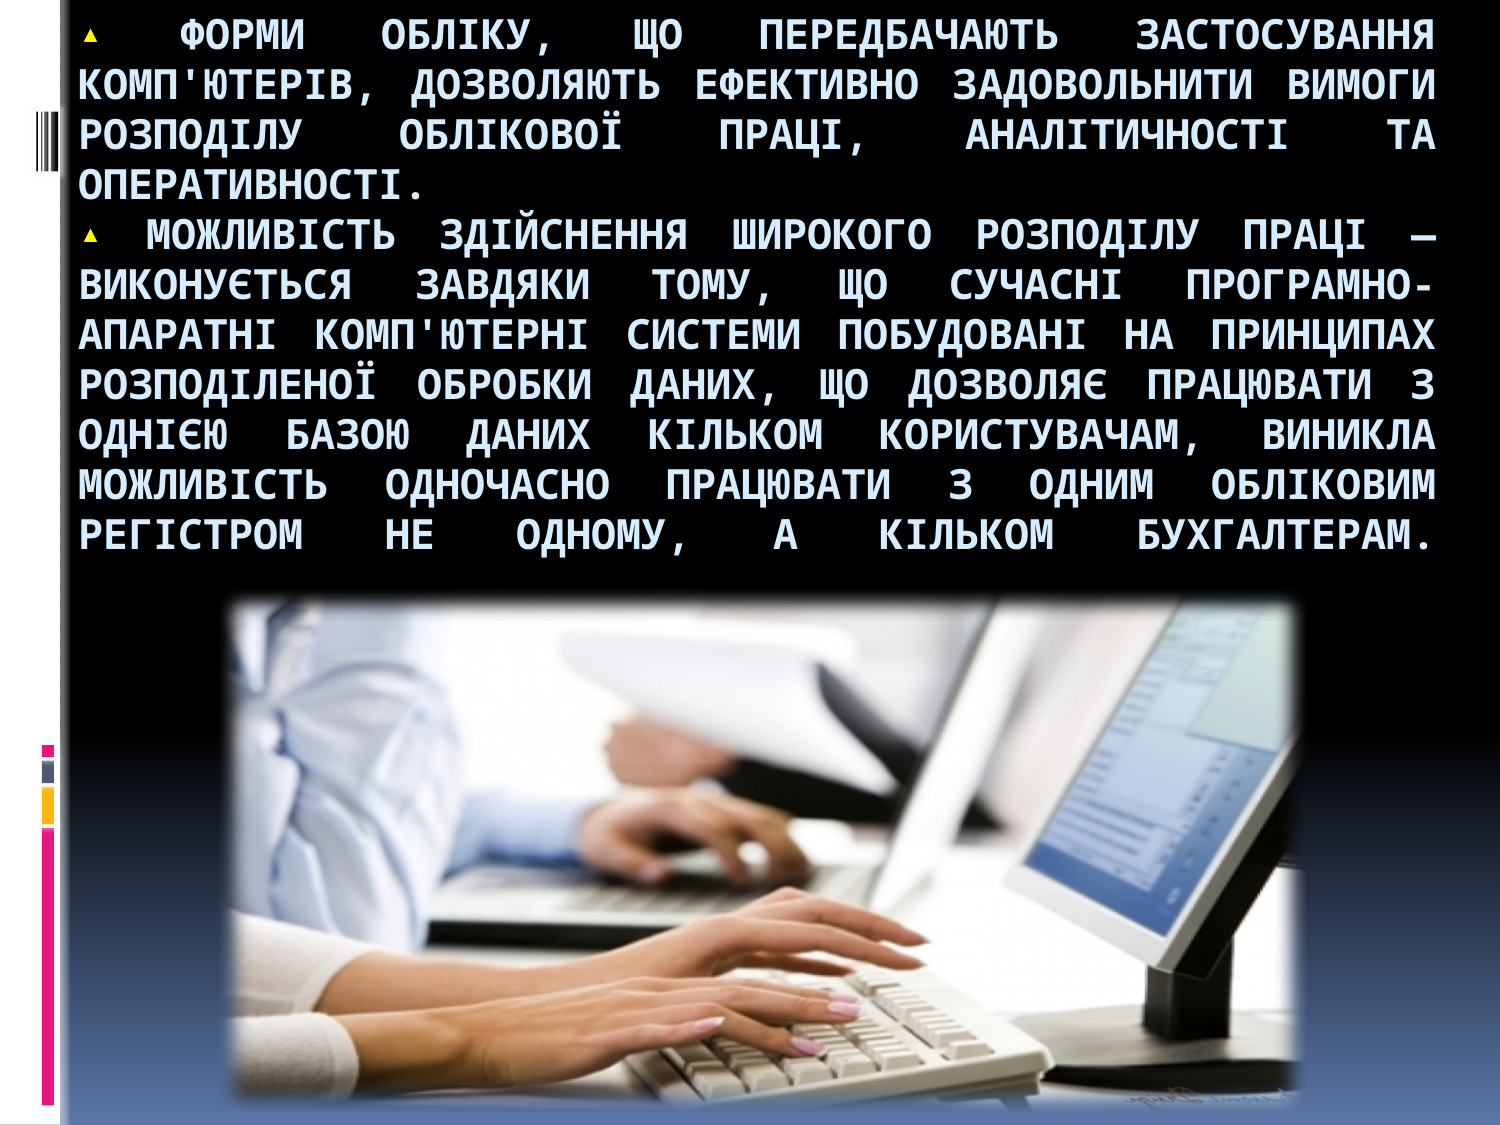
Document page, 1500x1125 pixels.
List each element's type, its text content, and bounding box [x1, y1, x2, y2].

picture [217, 587, 1306, 1112]
title ▴ Форми обліку, що передбачають застосування комп'ютерів, дозволяють ефективно задовольнити вимоги розподілу облікової праці, аналітичності та оперативності. ▴ Можливість здійснення широкого розподілу праці — виконується завдяки тому, що сучасні програмно-апаратні комп'ютерні системи побудовані на принципах розподіленої обробки даних, що дозволяє працювати з однією базою даних кільком користувачам, виникла можливість одночасно працювати з одним обліковим регістром не одному, а кільком бухгалтерам. [63, 0, 1452, 730]
